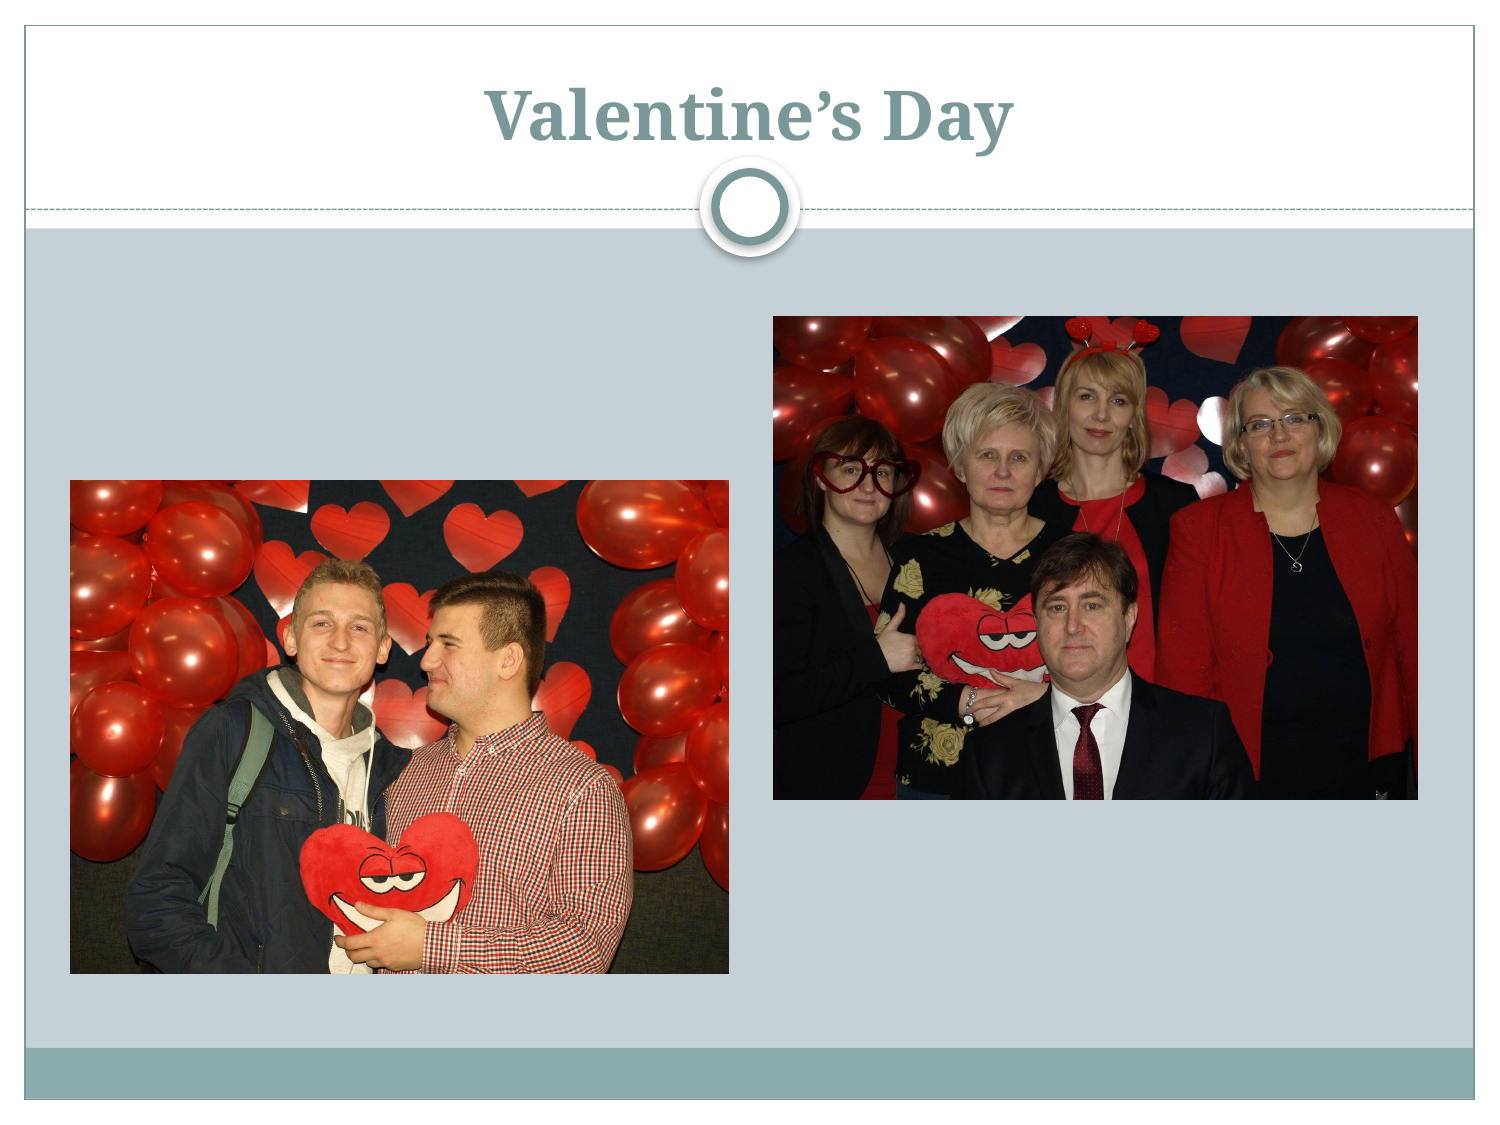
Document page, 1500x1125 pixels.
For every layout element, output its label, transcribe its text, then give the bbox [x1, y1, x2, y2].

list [773, 316, 1418, 800]
picture [70, 480, 729, 974]
title Valentine’s Day [49, 37, 1450, 162]
